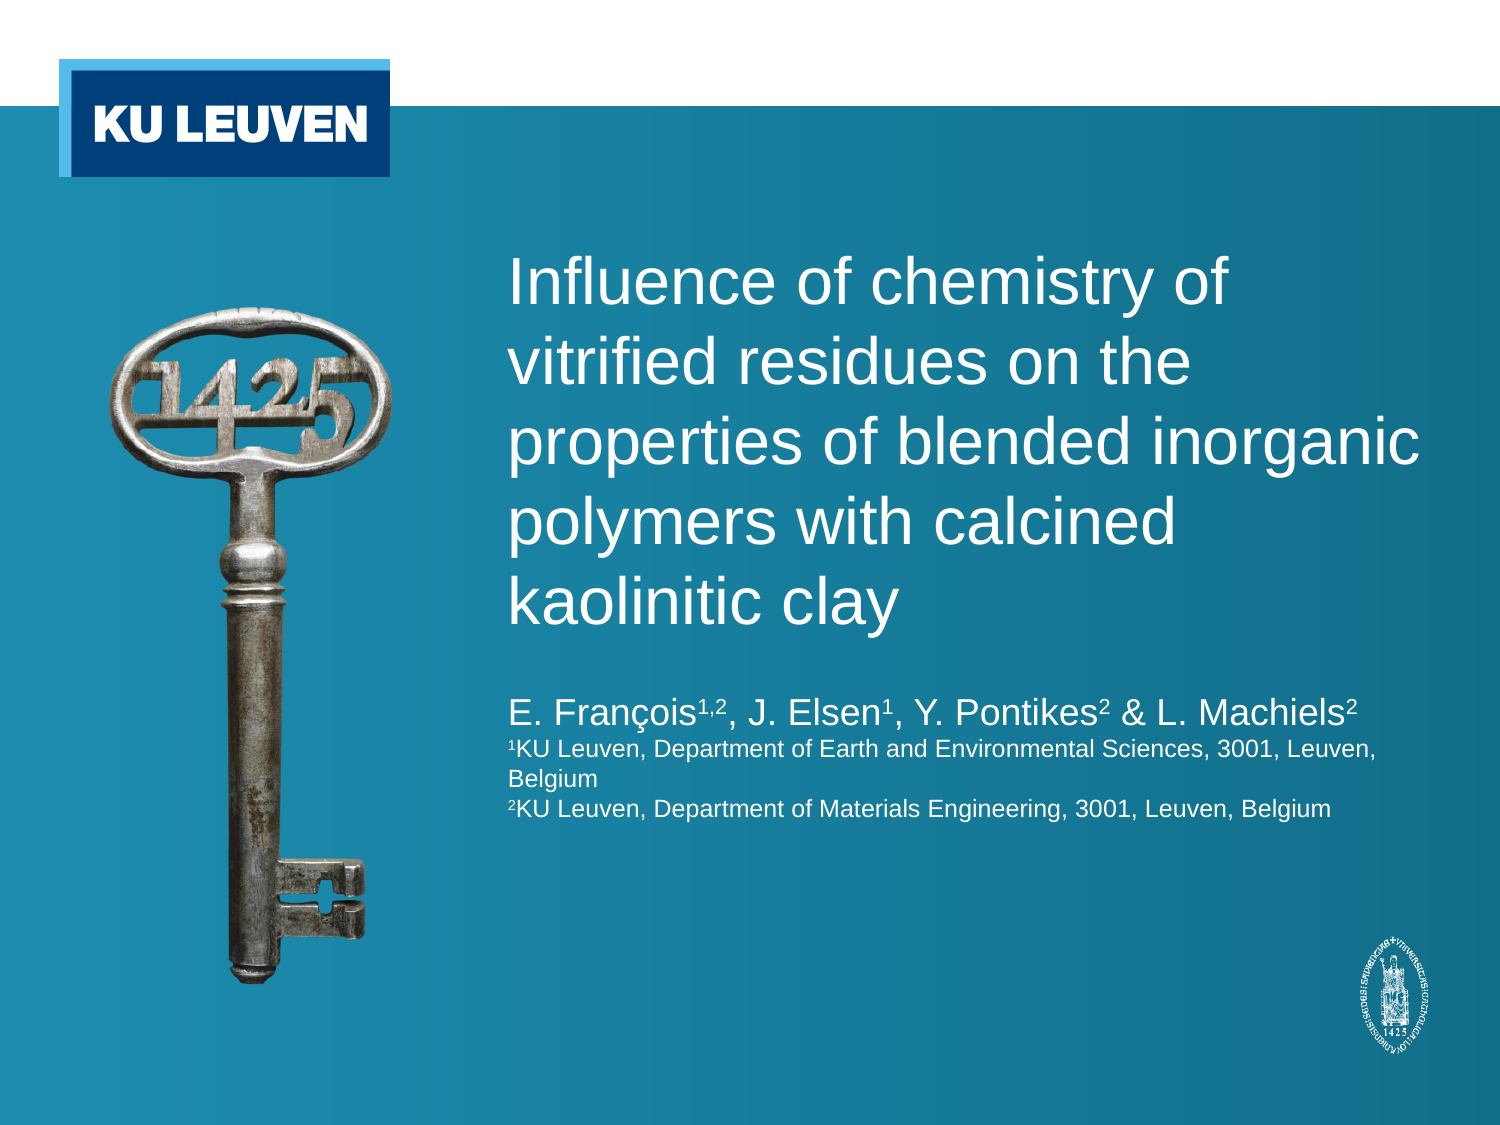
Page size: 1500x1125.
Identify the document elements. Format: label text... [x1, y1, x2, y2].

title Influence of chemistry of vitrified residues on the properties of blended inorganic polymers with calcined kaolinitic clay [507, 342, 1424, 638]
picture [100, 295, 403, 1000]
picture [59, 59, 390, 177]
picture [1358, 935, 1430, 1055]
subtitle E. François1,2, J. Elsen1, Y. Pontikes2 & L. Machiels2 1KU Leuven, Department of Earth and Environmental Sciences, 3001, Leuven, Belgium 2KU Leuven, Department of Materials Engineering, 3001, Leuven, Belgium [507, 687, 1424, 866]
